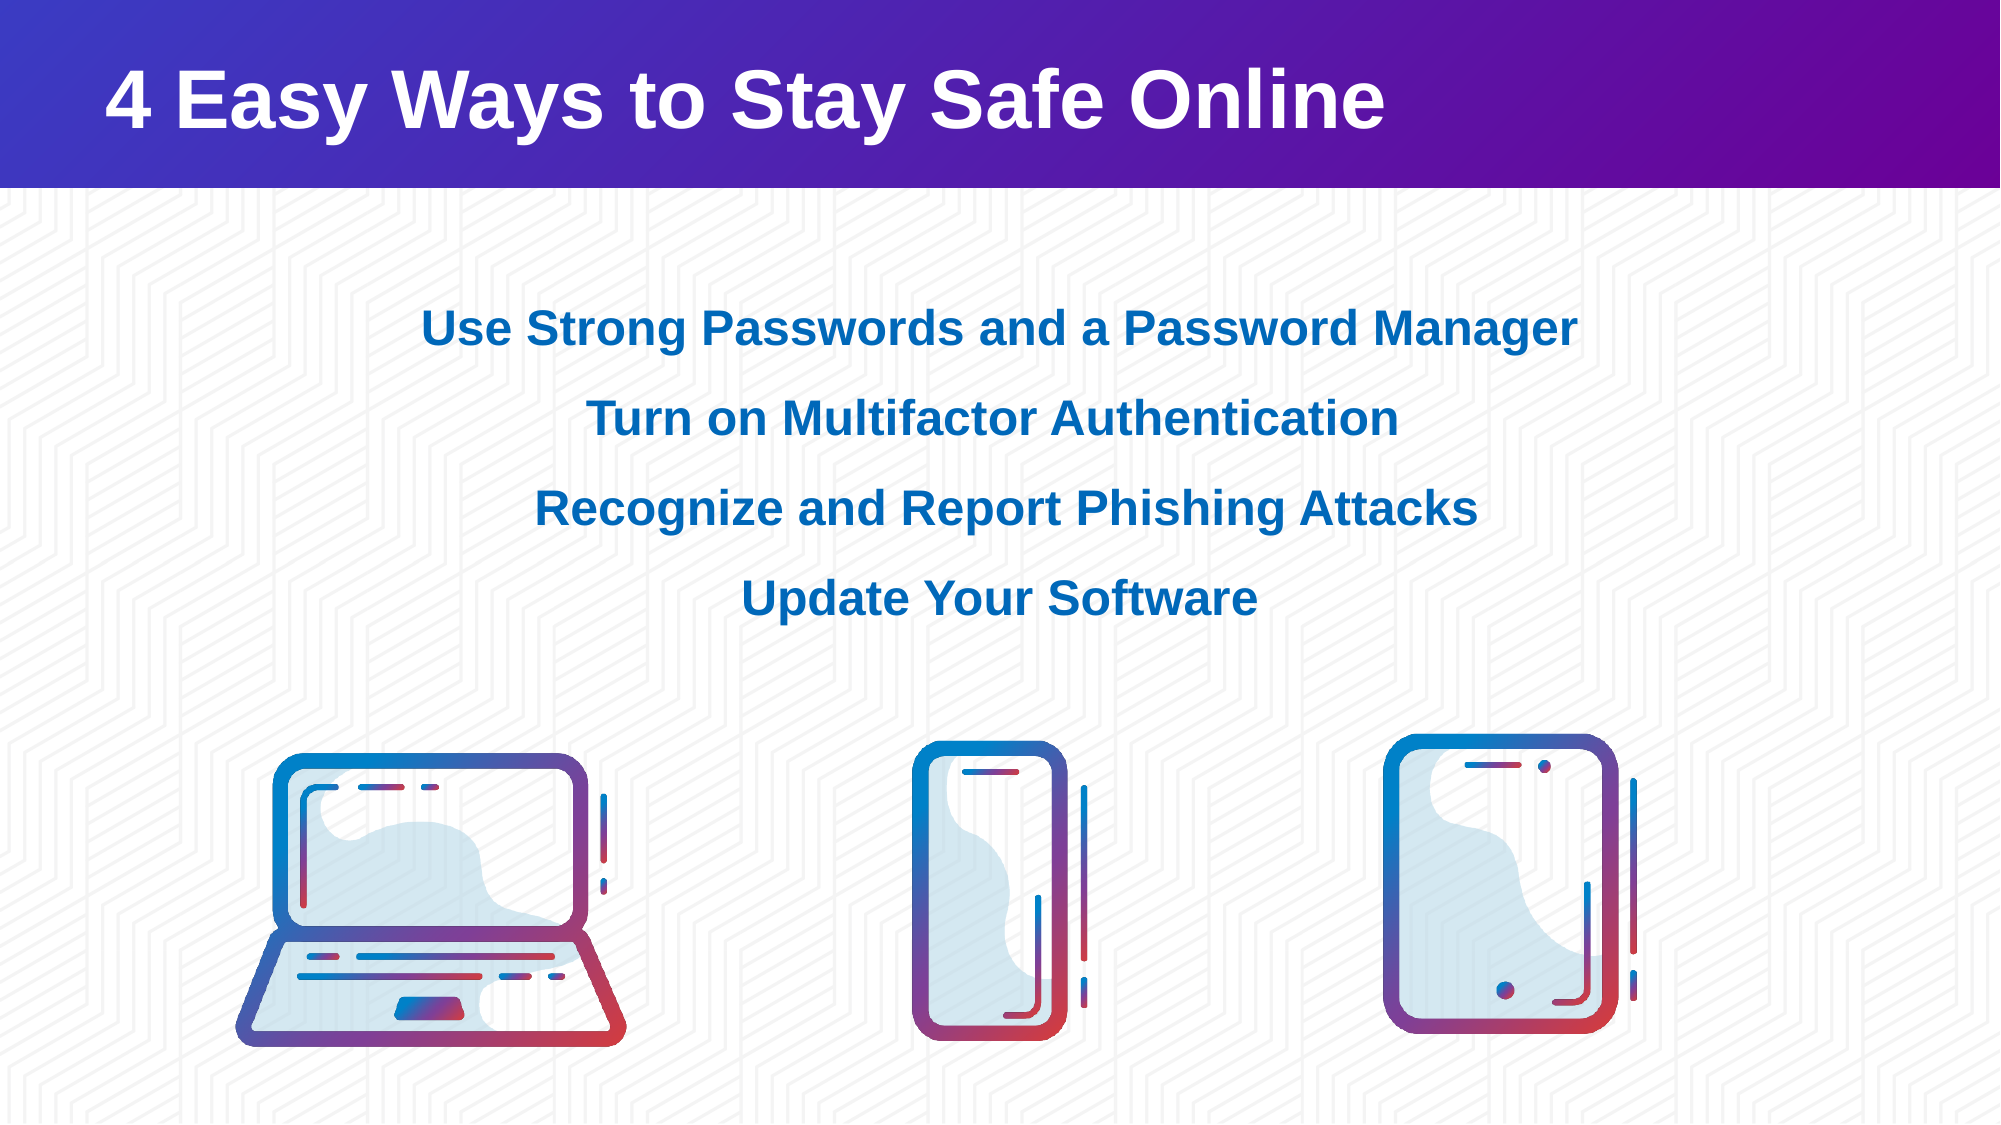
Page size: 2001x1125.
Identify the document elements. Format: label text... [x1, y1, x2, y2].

title 4 Easy Ways to Stay Safe Online [0, 0, 2000, 188]
text_box Use Strong Passwords and a Password Manager ​ Turn on Multifactor Authentication ​ Recognize and Report Phishing Attacks​ Update Your Software​ [321, 257, 1678, 633]
picture [0, 0, 2001, 1125]
